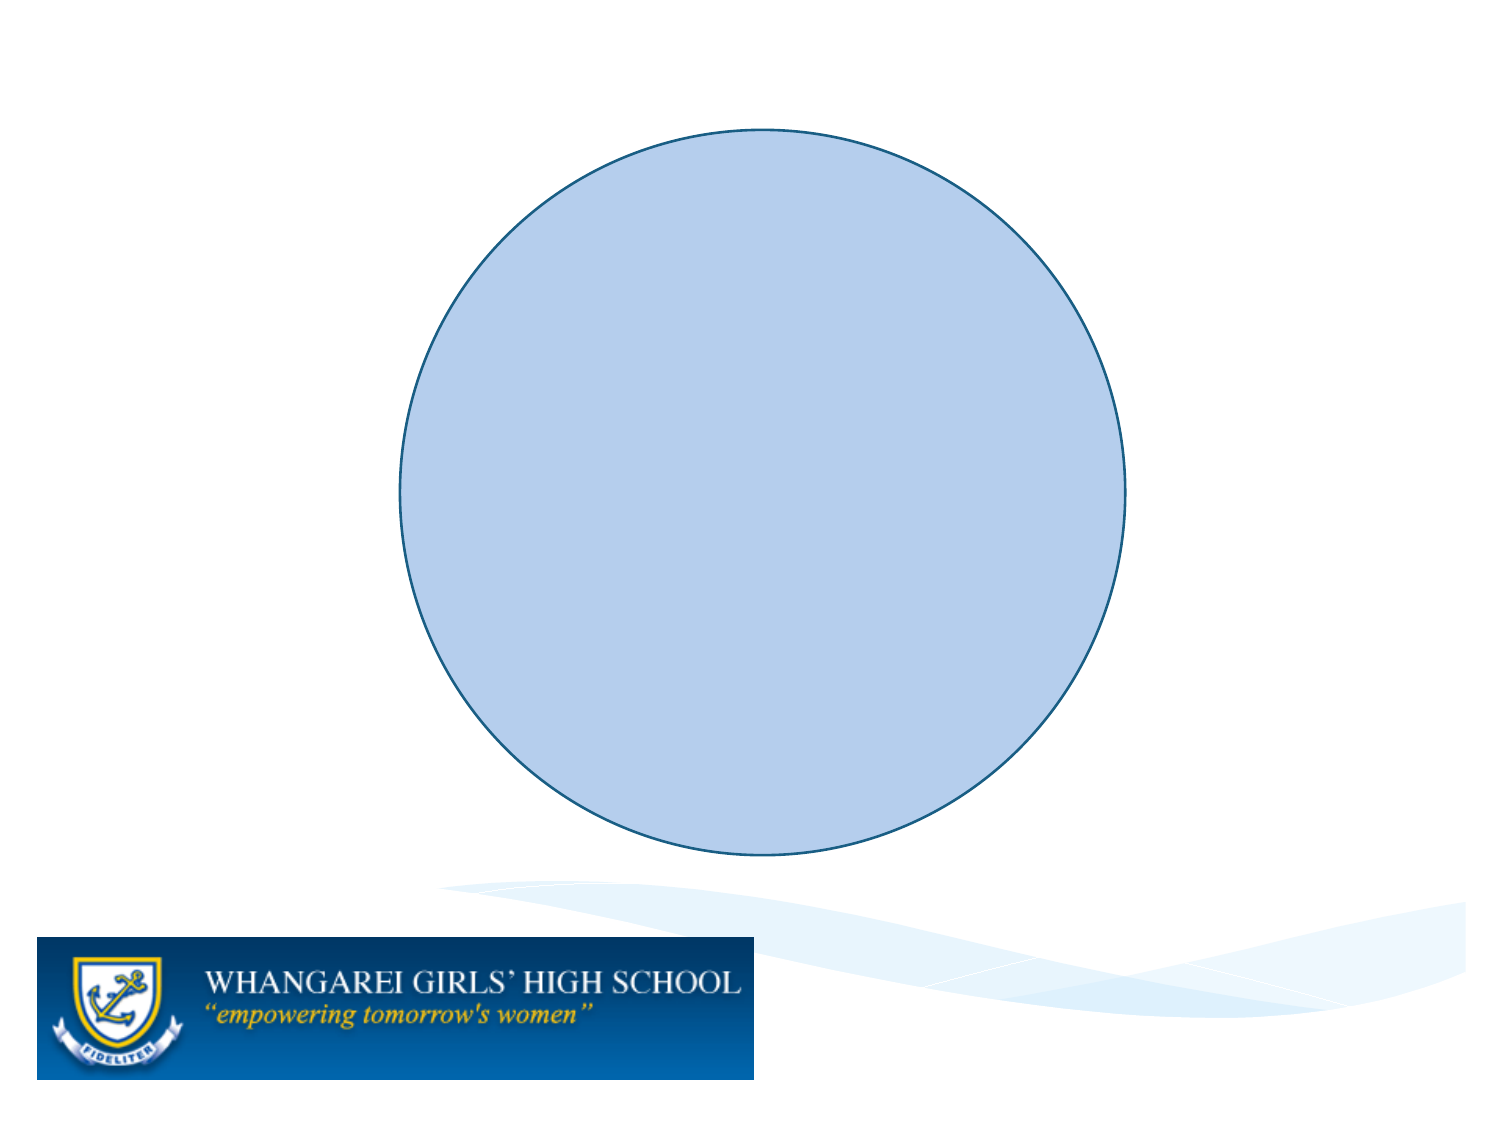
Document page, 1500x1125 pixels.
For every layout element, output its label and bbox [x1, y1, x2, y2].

text_box [398, 128, 1127, 857]
picture [37, 937, 754, 1080]
